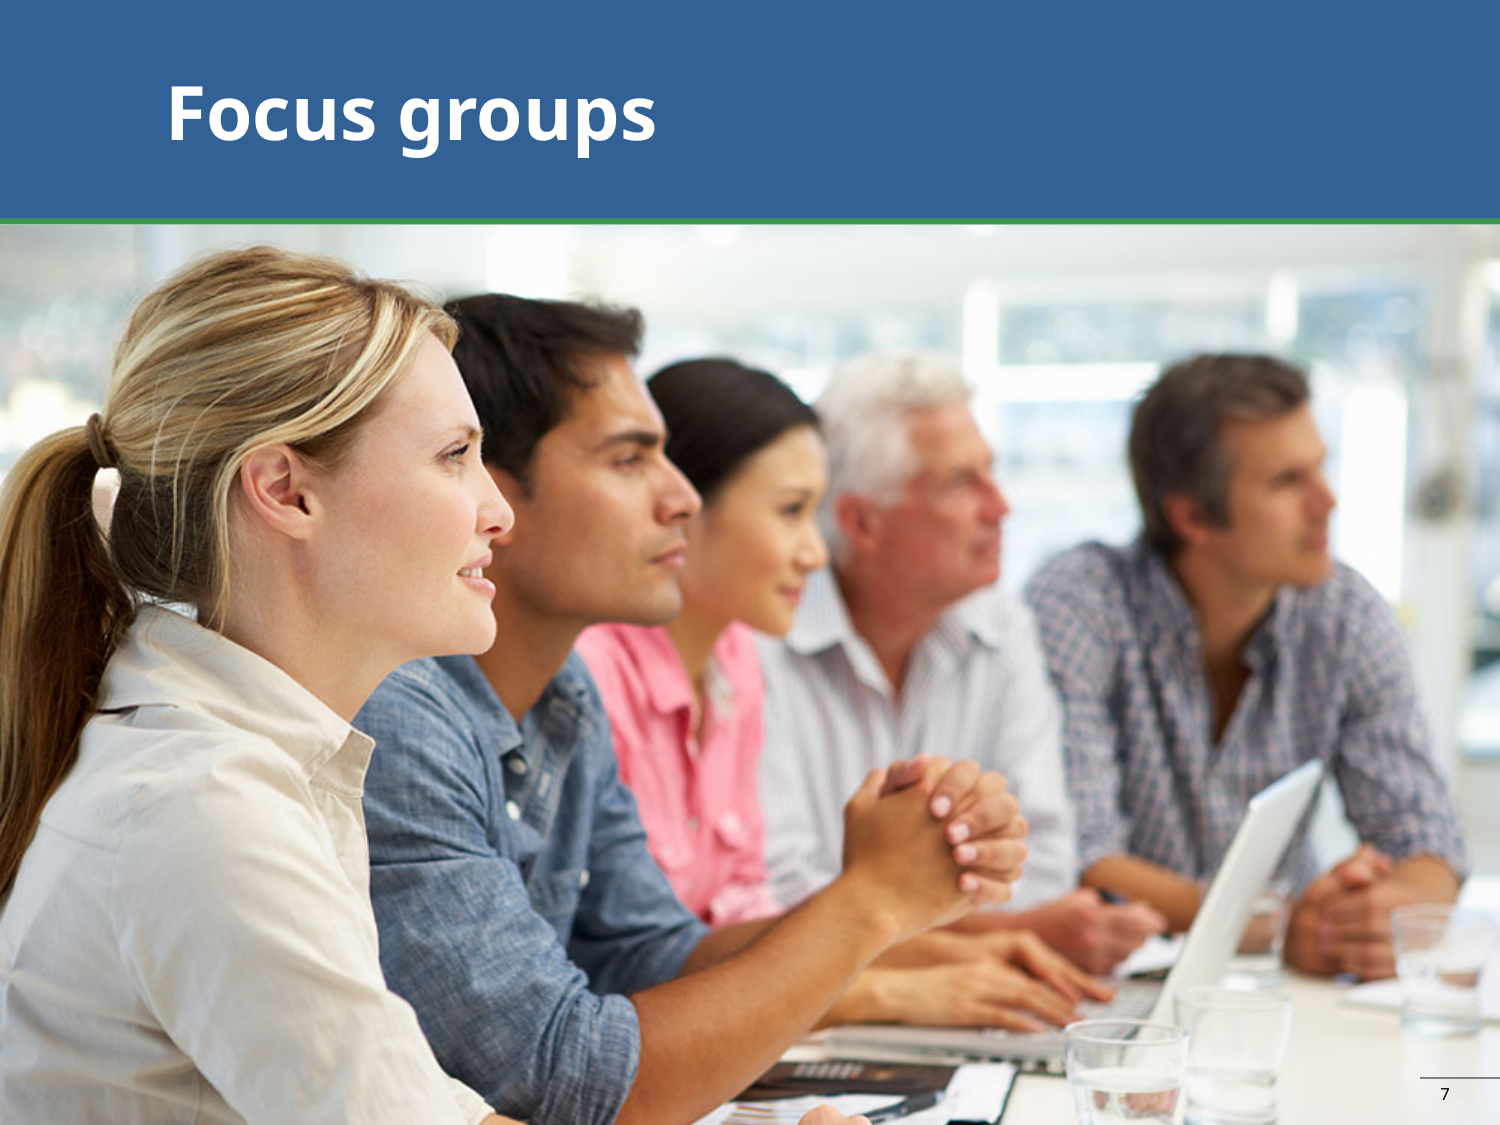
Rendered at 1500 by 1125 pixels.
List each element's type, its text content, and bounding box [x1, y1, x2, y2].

picture [0, 0, 1500, 1125]
title Focus groups [150, 0, 1350, 221]
